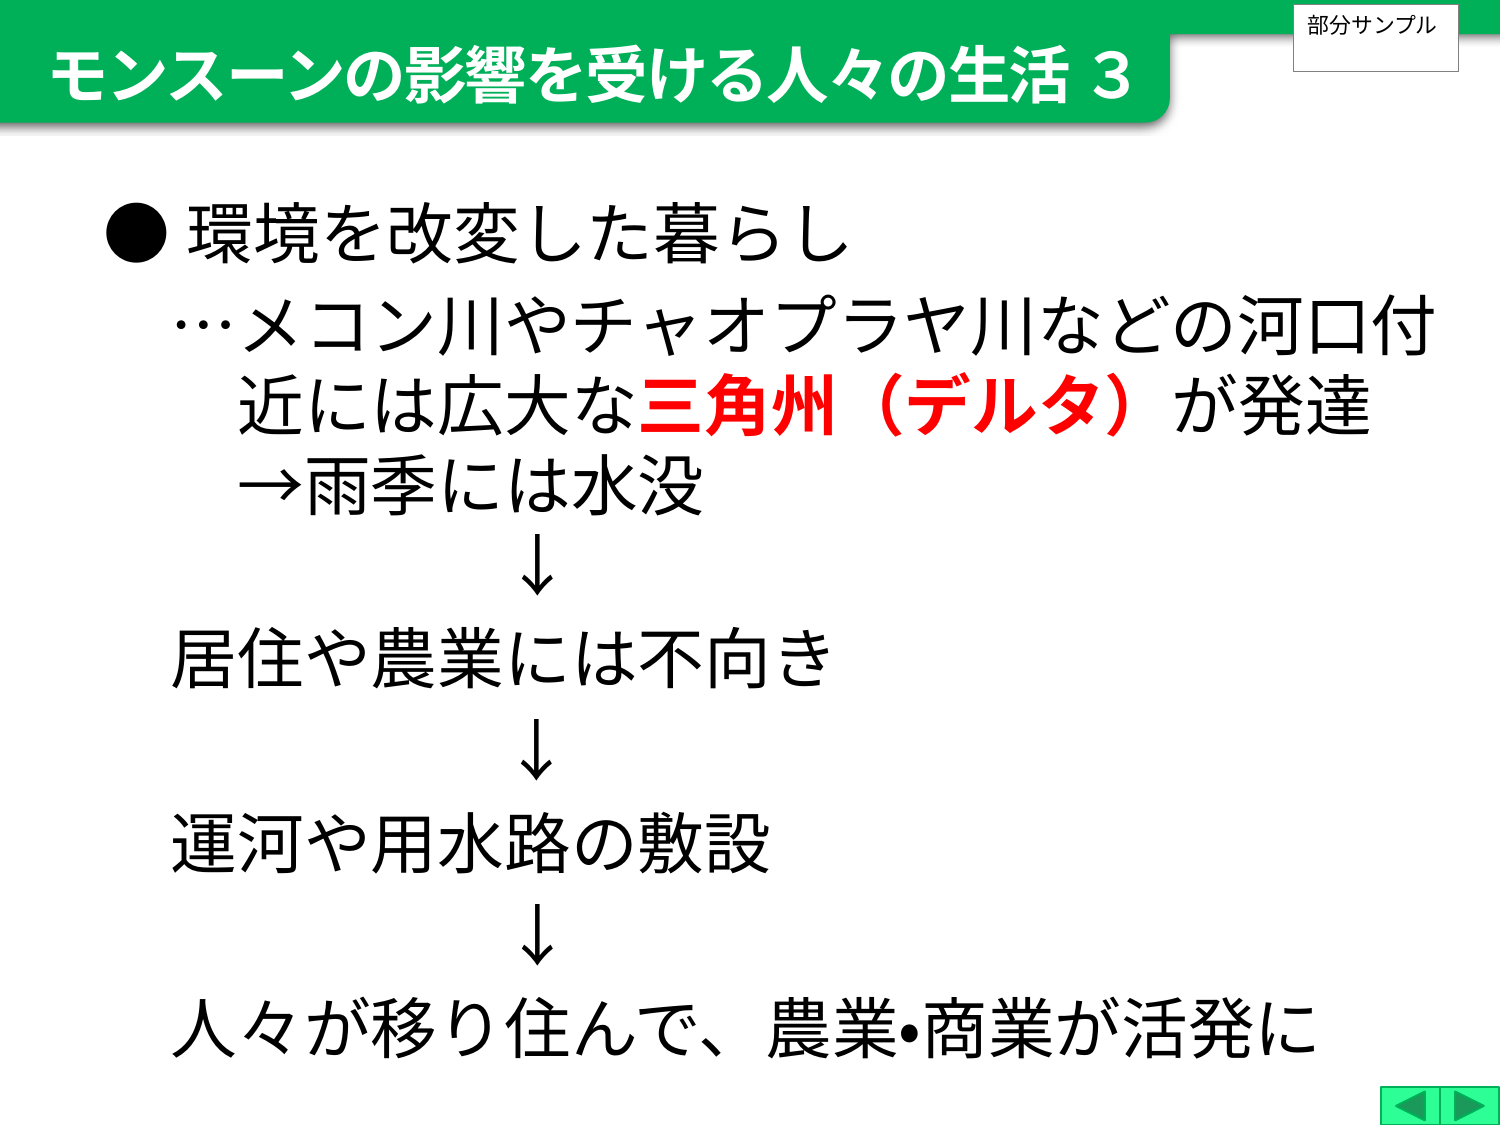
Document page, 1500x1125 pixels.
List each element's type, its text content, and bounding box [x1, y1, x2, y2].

list ●環境を改変した暮らし …メコン川やチャオプラヤ川などの河口付 近には広大な三角州（デルタ）が発達 →雨季には水没 ↓ 居住や農業には不向き ↓ 運河や用水路の敷設 ↓ 人々が移り住んで、農業・商業が活発に [103, 191, 1441, 1033]
text_box 部分サンプル [1293, 4, 1459, 72]
text_box モンスーンの影響を受ける人々の生活 ３ [31, 0, 1253, 119]
text_box [1439, 1086, 1500, 1125]
text_box [1380, 1086, 1439, 1125]
